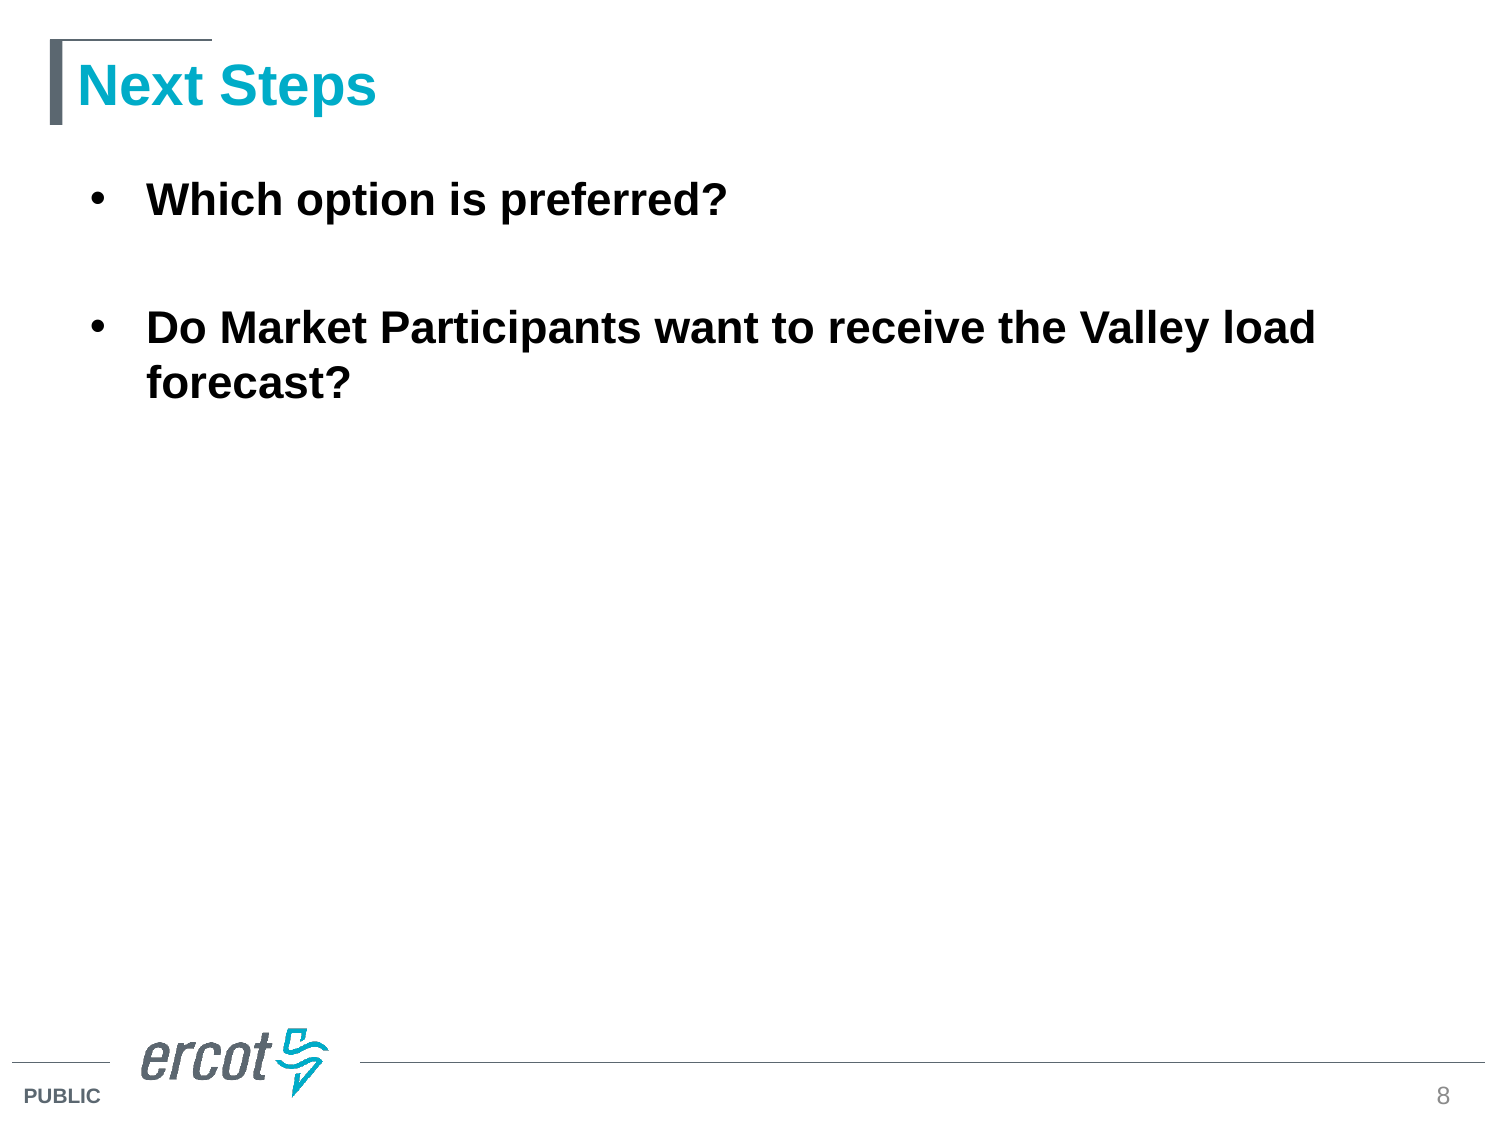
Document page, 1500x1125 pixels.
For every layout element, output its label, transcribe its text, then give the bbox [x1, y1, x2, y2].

text_box Which option is preferred? Do Market Participants want to receive the Valley load forecast? [74, 162, 1425, 947]
picture [137, 1024, 332, 1100]
title Next Steps [62, 39, 1450, 125]
slide_number 8 [1400, 1076, 1488, 1113]
